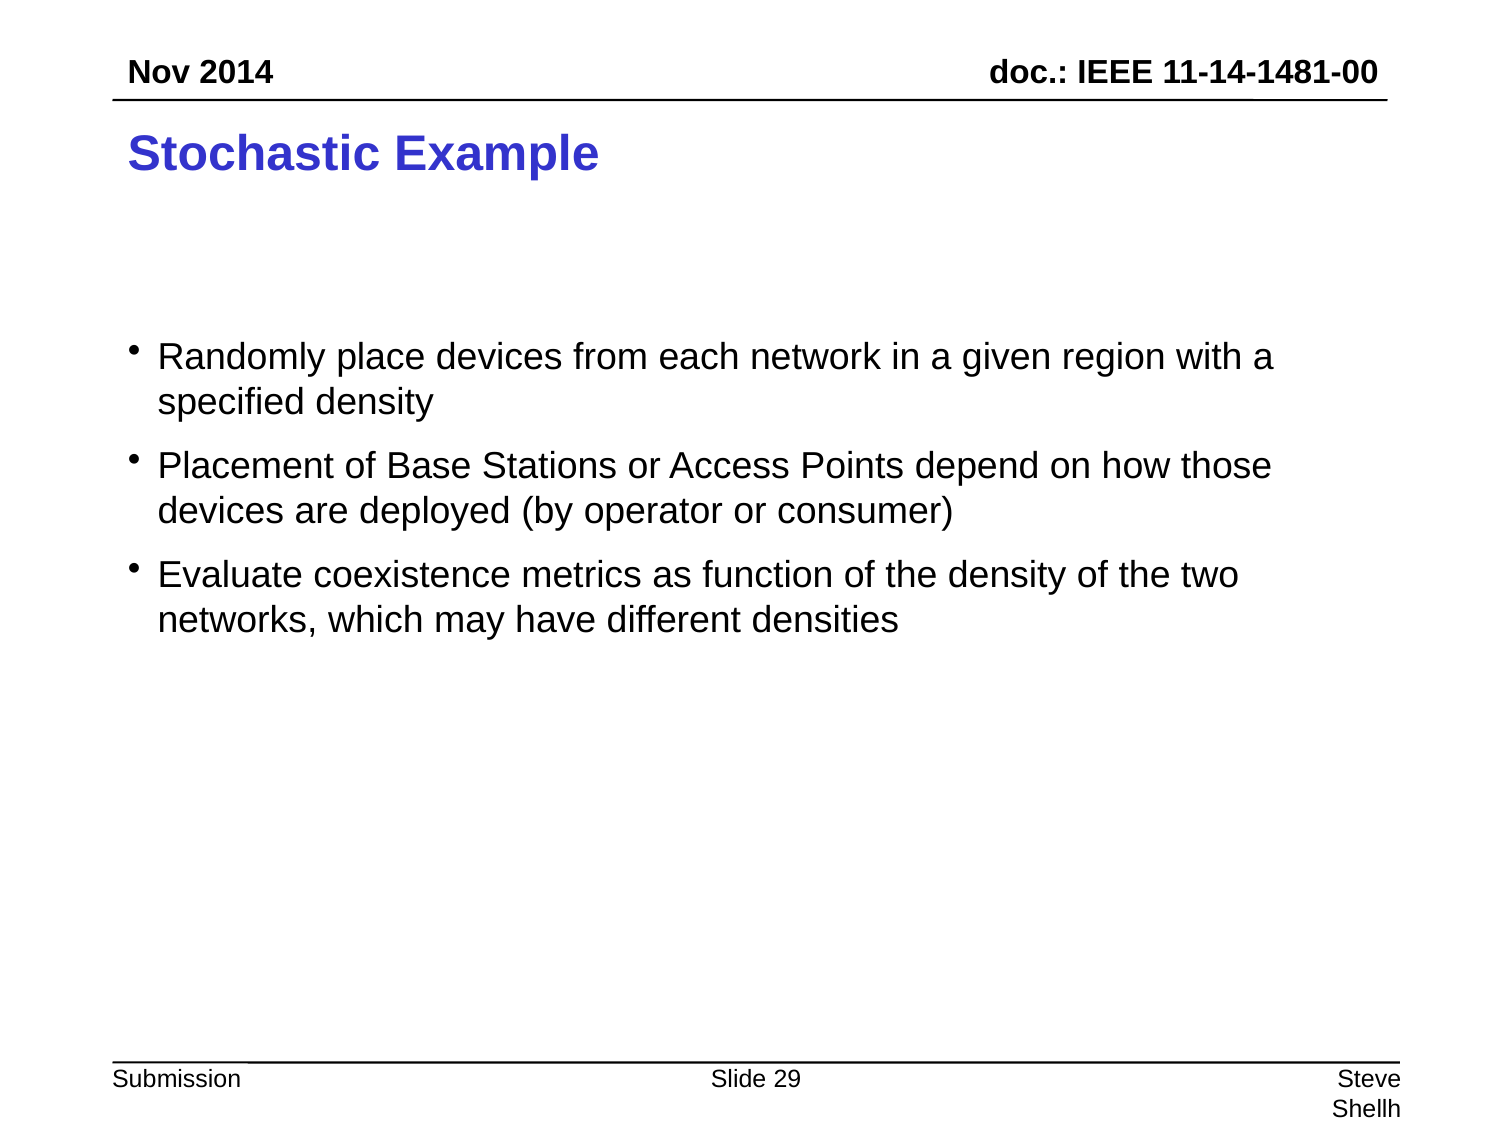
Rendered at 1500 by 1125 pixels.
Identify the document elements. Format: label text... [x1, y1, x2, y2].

title Stochastic Example [112, 112, 1388, 288]
footer Steve Shellhammer, Qualcomm [1320, 1061, 1402, 1093]
slide_number Slide 29 [709, 1061, 803, 1093]
list Randomly place devices from each network in a given region with a specified density Placement of Base Stations or Access Points depend on how those devices are deployed (by operator or consumer) Evaluate coexistence metrics as function of the density of the two networks, which may have different densities [112, 324, 1388, 1000]
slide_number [112, 40, 463, 101]
